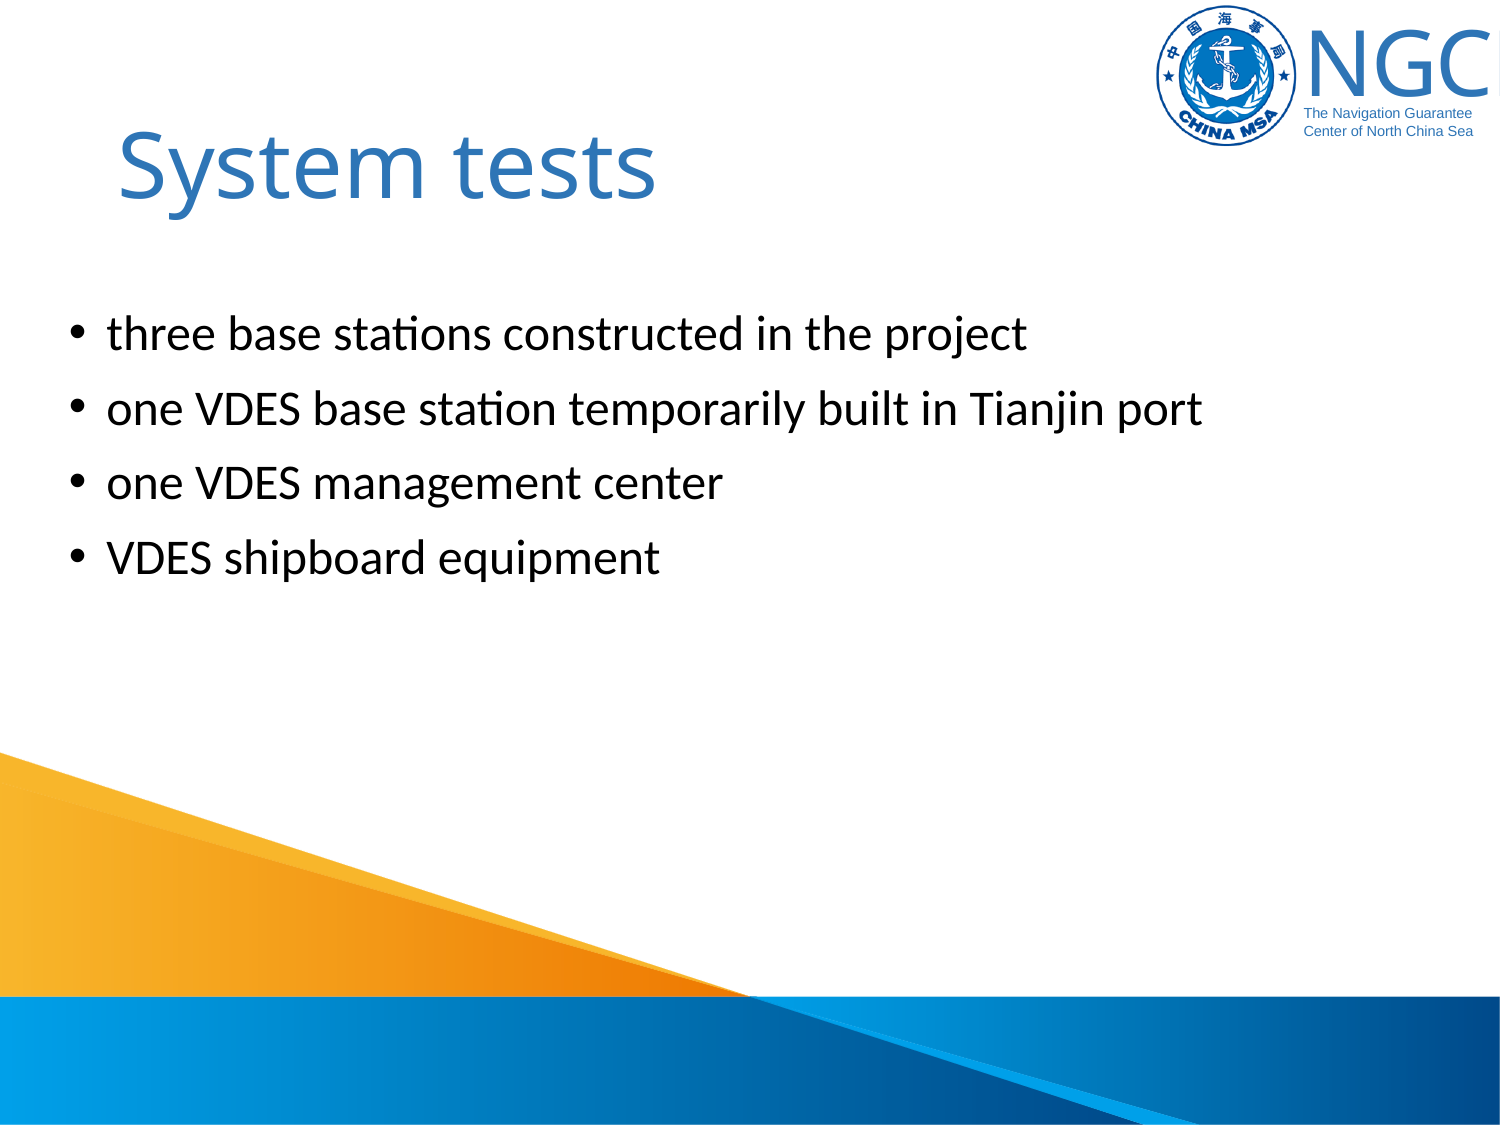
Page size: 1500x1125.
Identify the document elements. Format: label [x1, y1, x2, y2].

text_box [1111, 0, 1500, 157]
picture [0, 0, 1500, 1125]
